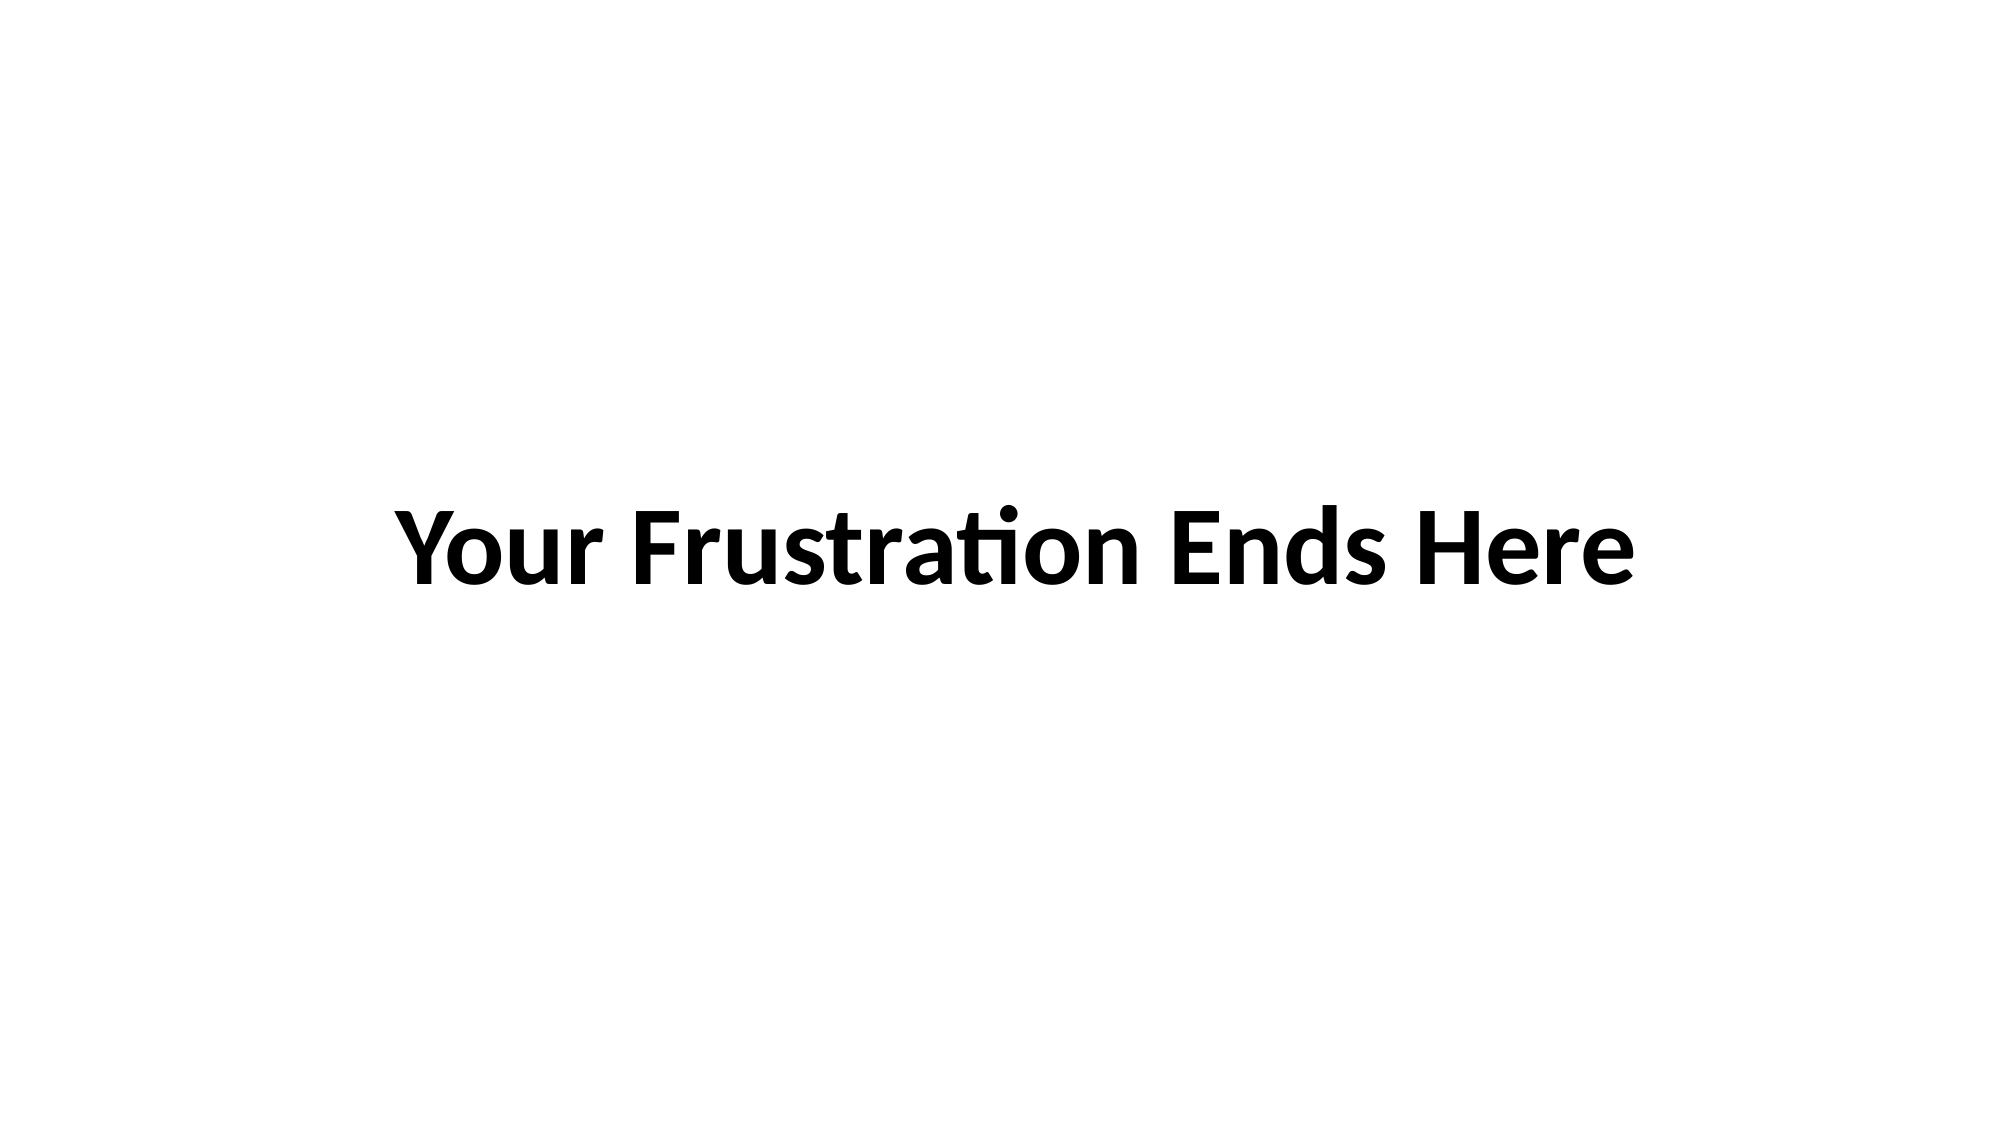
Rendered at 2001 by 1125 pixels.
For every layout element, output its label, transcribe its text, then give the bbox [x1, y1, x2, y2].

list Your Frustration Ends Here [154, 479, 1880, 1125]
